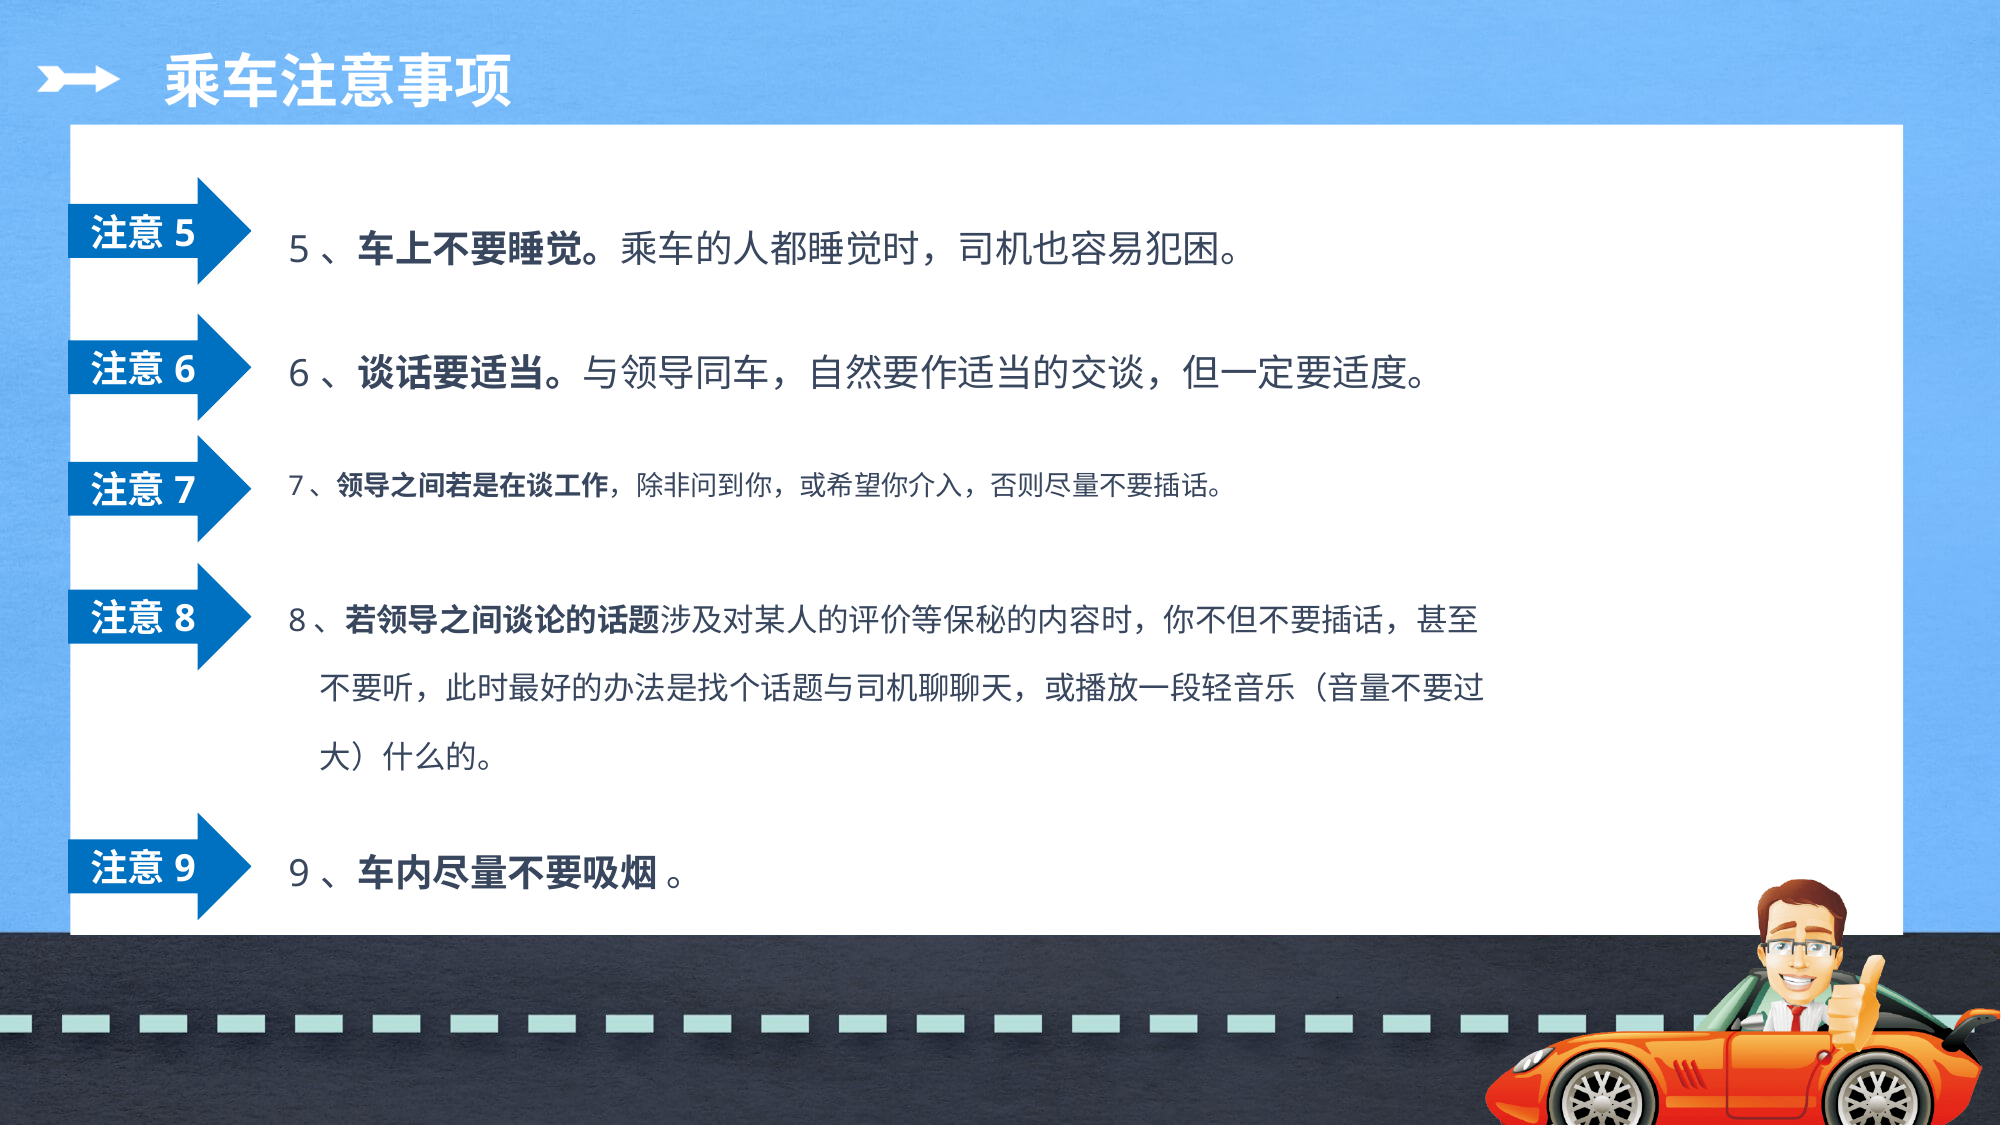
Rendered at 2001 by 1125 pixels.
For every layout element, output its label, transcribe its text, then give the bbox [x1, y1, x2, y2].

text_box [58, 313, 252, 422]
text_box 9、车内尽量不要吸烟 。 [273, 839, 865, 930]
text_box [58, 812, 252, 921]
text_box 6、谈话要适当。与领导同车，自然要作适当的交谈，但一定要适度。 [273, 339, 1634, 405]
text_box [58, 562, 252, 671]
text_box 8、若领导之间谈论的话题涉及对某人的评价等保秘的内容时，你不但不要插话，甚至不要听，此时最好的办法是找个话题与司机聊聊天，或播放一段轻音乐（音量不要过大）什么的。 [273, 564, 1517, 786]
text_box 7、领导之间若是在谈工作，除非问到你，或希望你介入，否则尽量不要插话。 [273, 459, 1634, 511]
text_box 5、车上不要睡觉。乘车的人都睡觉时，司机也容易犯困。 [273, 216, 1648, 285]
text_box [58, 176, 252, 285]
picture [0, 0, 2001, 1125]
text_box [58, 434, 252, 543]
text_box 乘车注意事项 [148, 37, 528, 122]
text_box [330, 718, 1762, 794]
